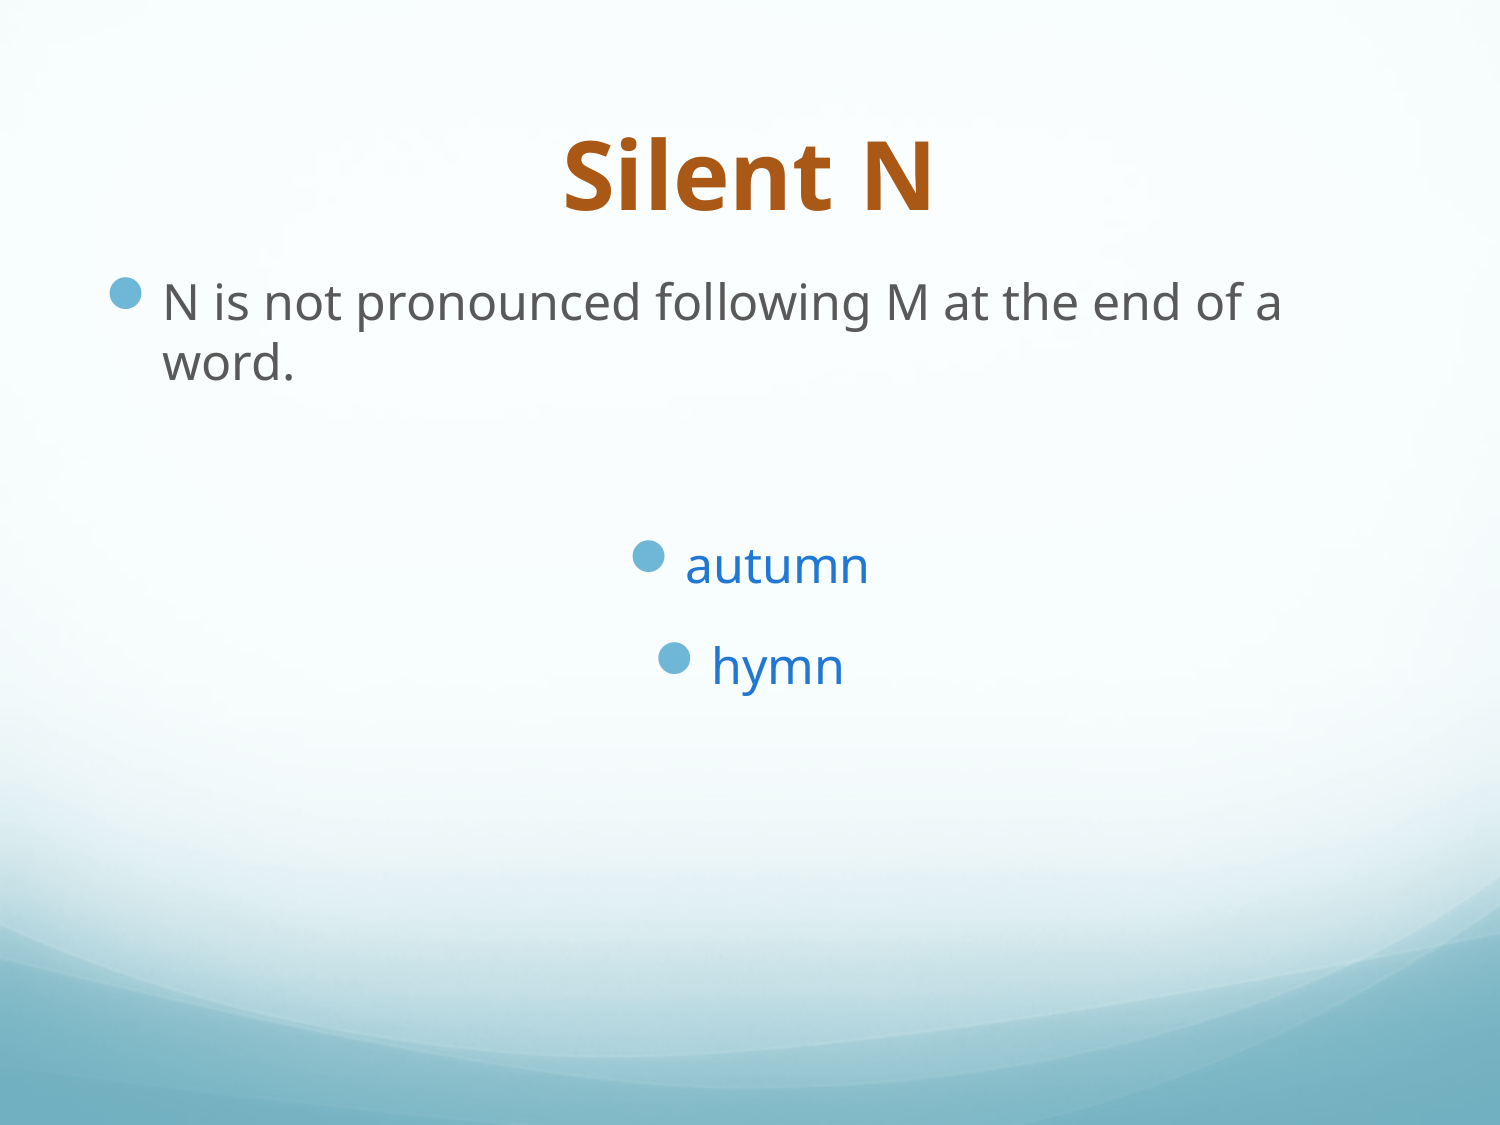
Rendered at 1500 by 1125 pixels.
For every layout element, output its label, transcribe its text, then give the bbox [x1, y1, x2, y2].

title Silent N [90, 17, 1410, 237]
list N is not pronounced following M at the end of a word. autumn hymn [90, 262, 1410, 975]
